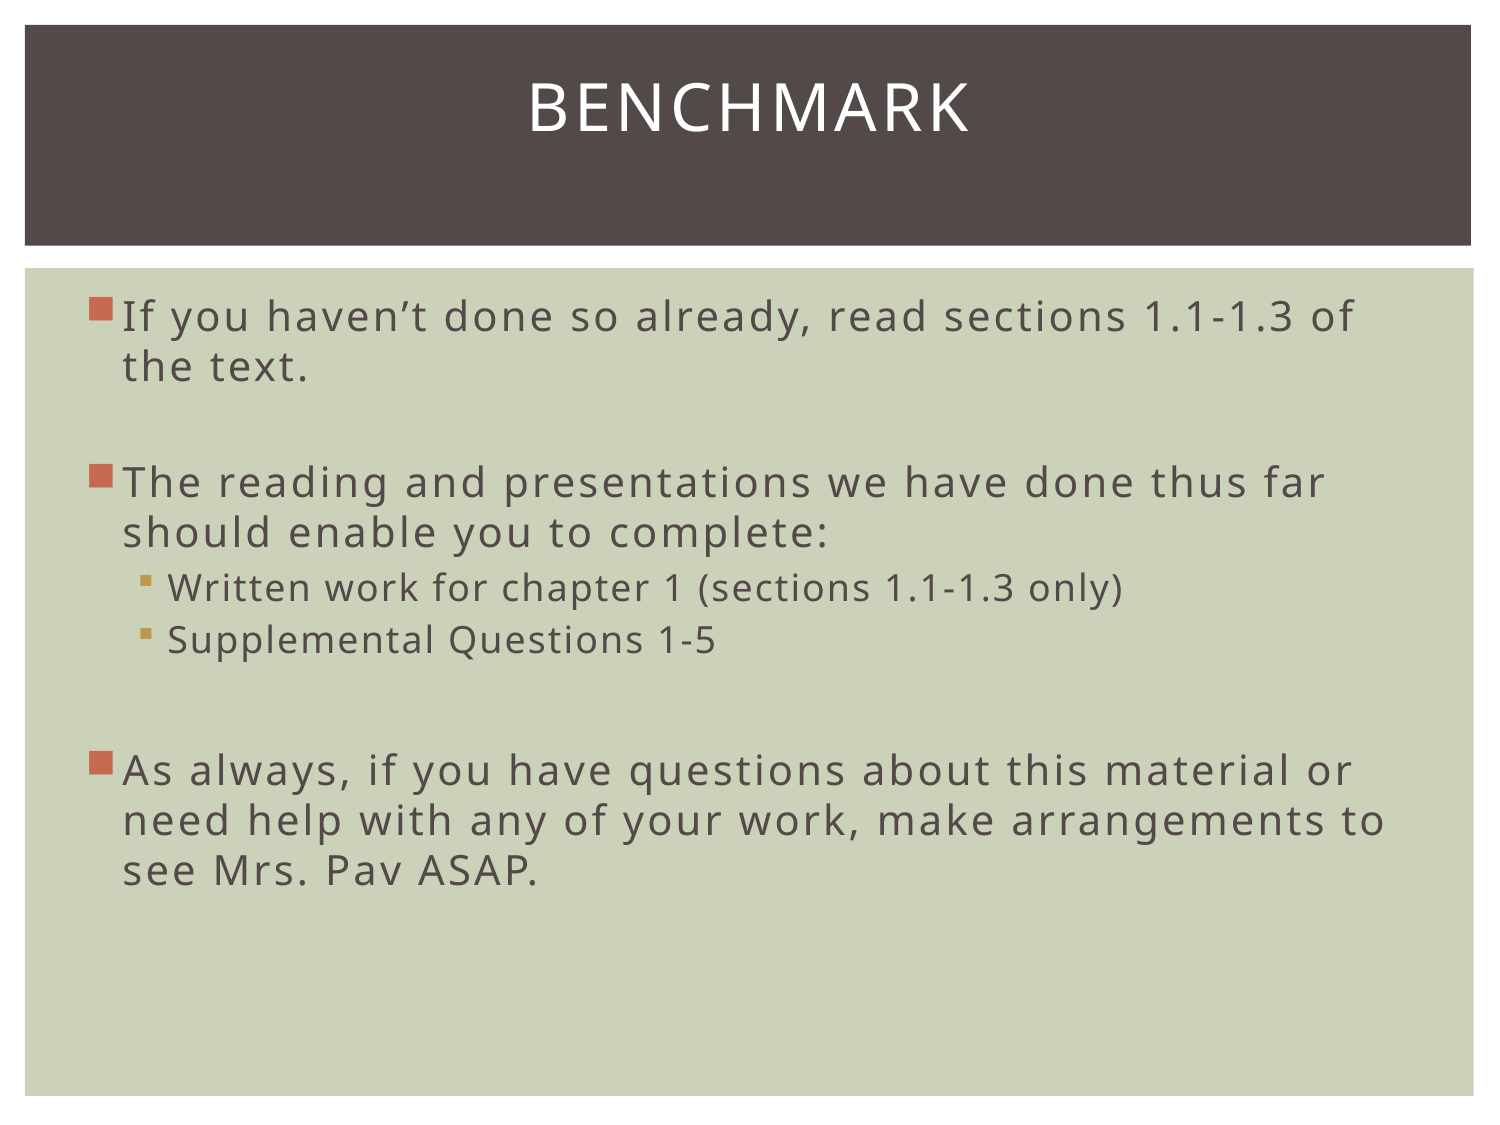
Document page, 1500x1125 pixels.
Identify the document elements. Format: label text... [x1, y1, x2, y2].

title Benchmark [62, 58, 1438, 232]
list If you haven’t done so already, read sections 1.1-1.3 of the text. The reading and presentations we have done thus far should enable you to complete: Written work for chapter 1 (sections 1.1-1.3 only) Supplemental Questions 1-5 As always, if you have questions about this material or need help with any of your work, make arrangements to see Mrs. Pav ASAP. [62, 281, 1442, 1005]
